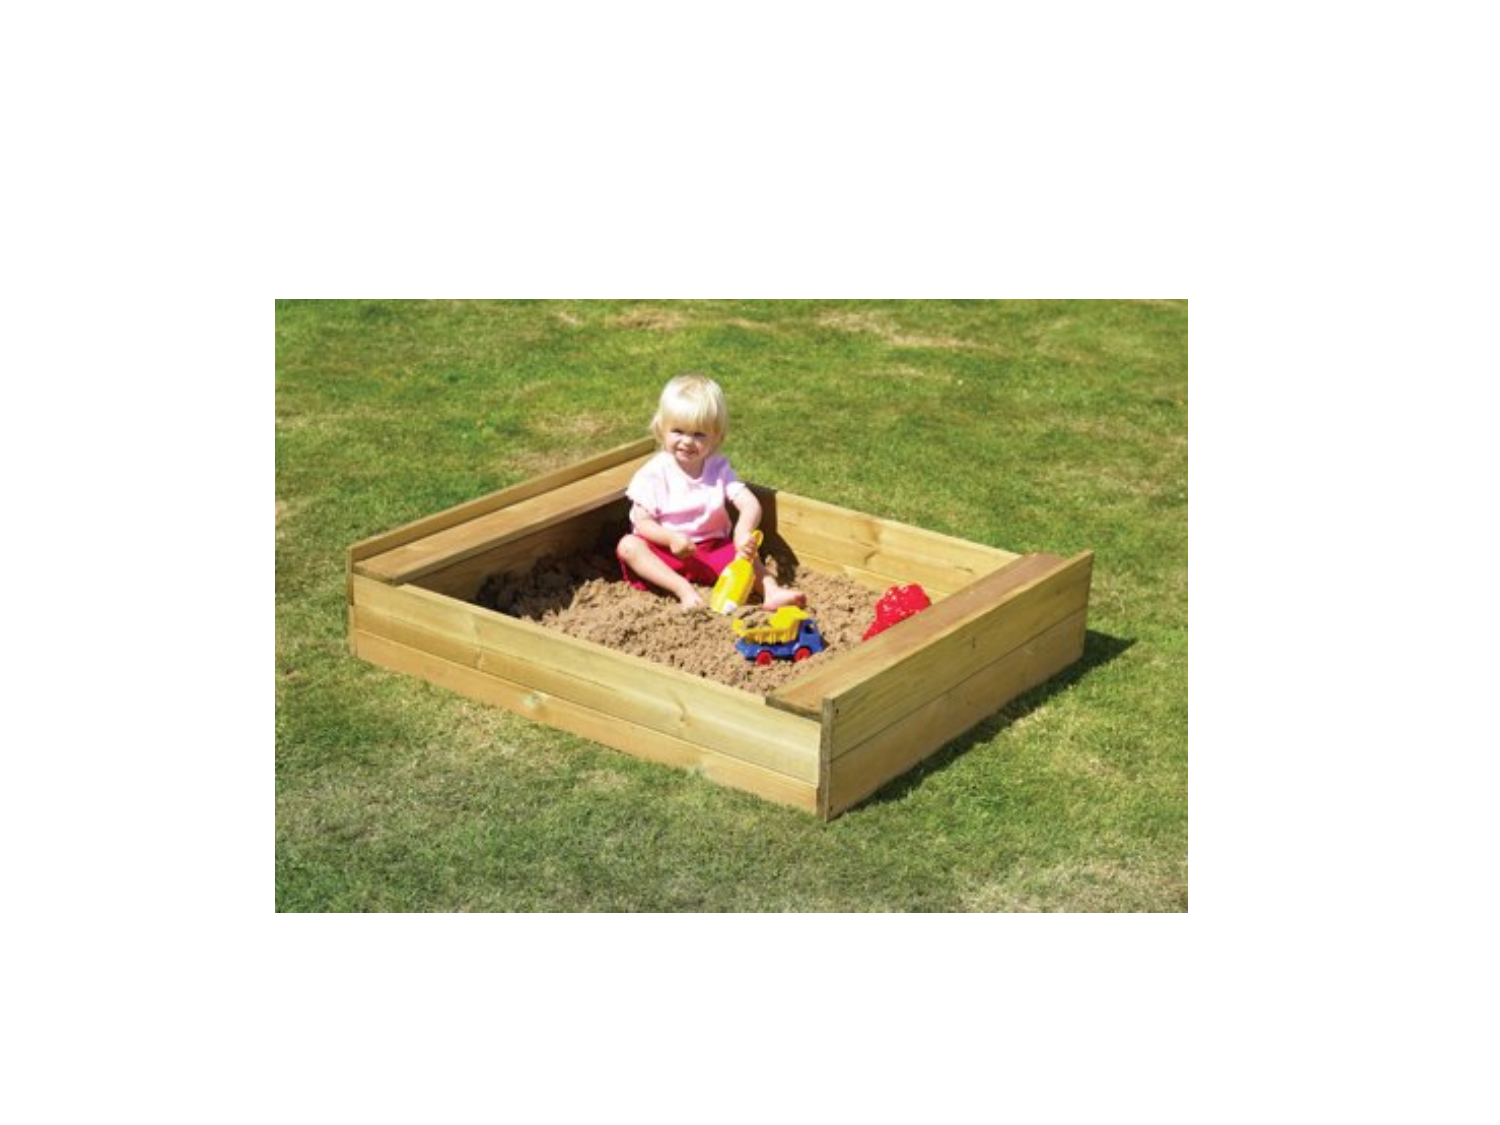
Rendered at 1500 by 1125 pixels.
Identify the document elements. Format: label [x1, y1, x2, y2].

picture [274, 299, 1188, 913]
